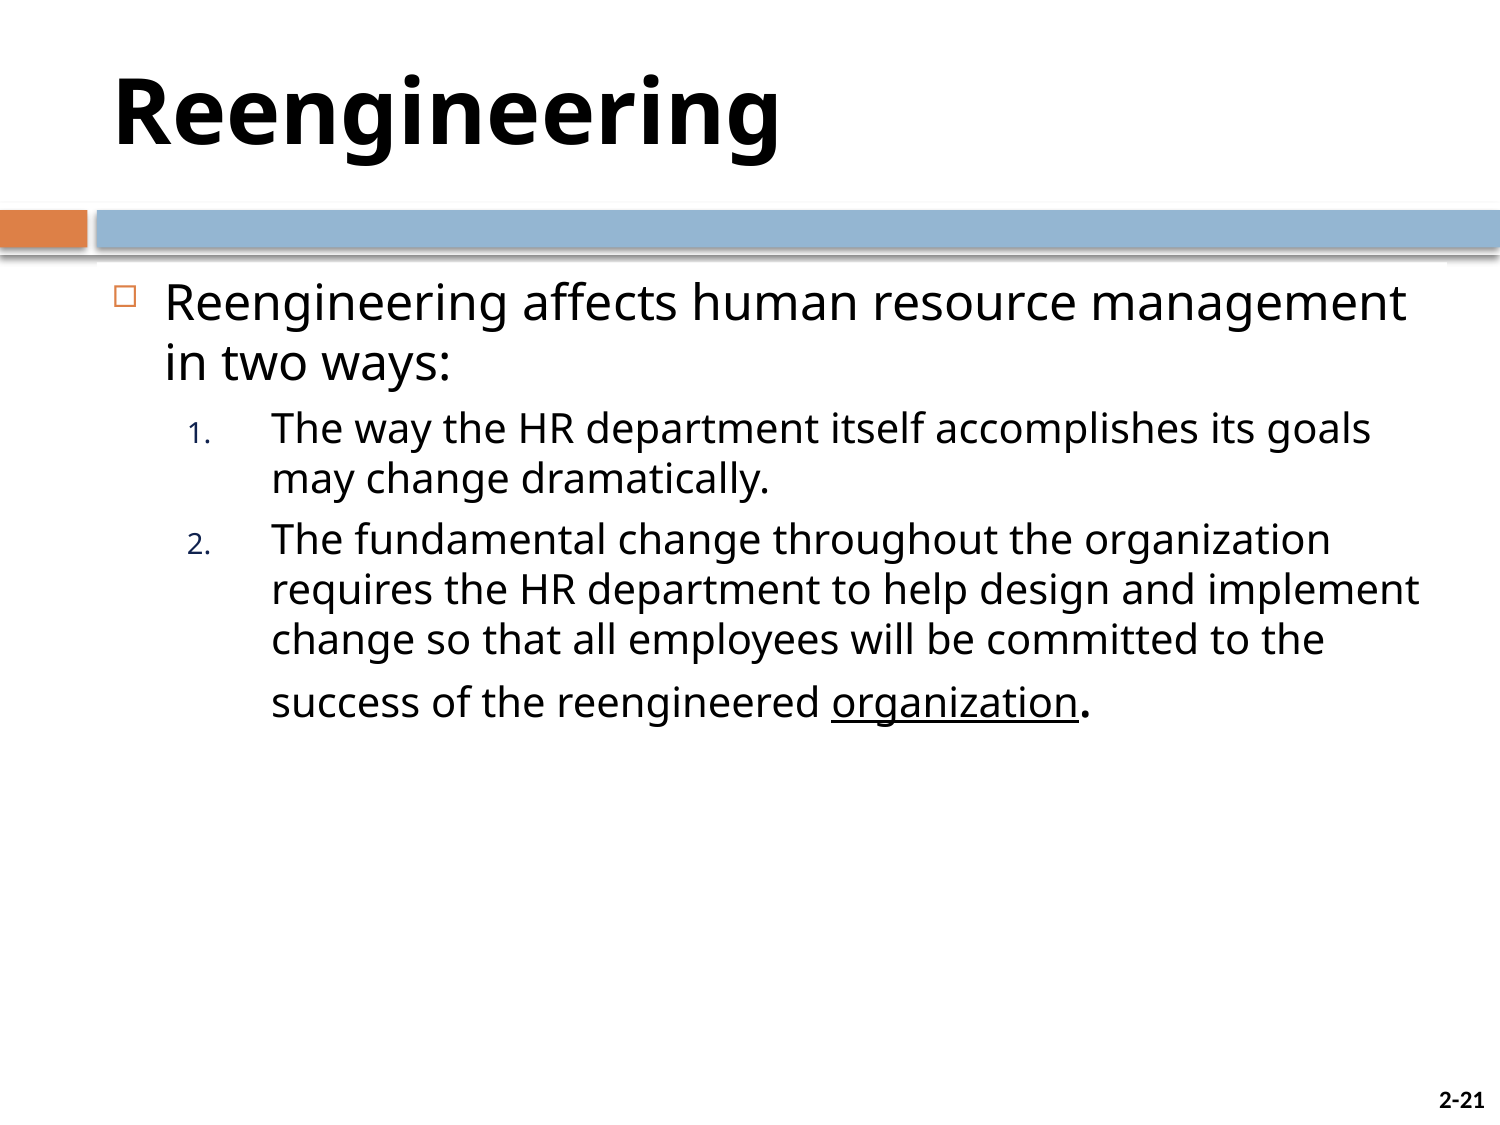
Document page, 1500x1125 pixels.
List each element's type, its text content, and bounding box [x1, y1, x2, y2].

list Reengineering affects human resource management in two ways: The way the HR department itself accomplishes its goals may change dramatically. The fundamental change throughout the organization requires the HR department to help design and implement change so that all employees will be committed to the success of the reengineered organization. [96, 262, 1447, 1050]
title Reengineering [96, 45, 1447, 233]
